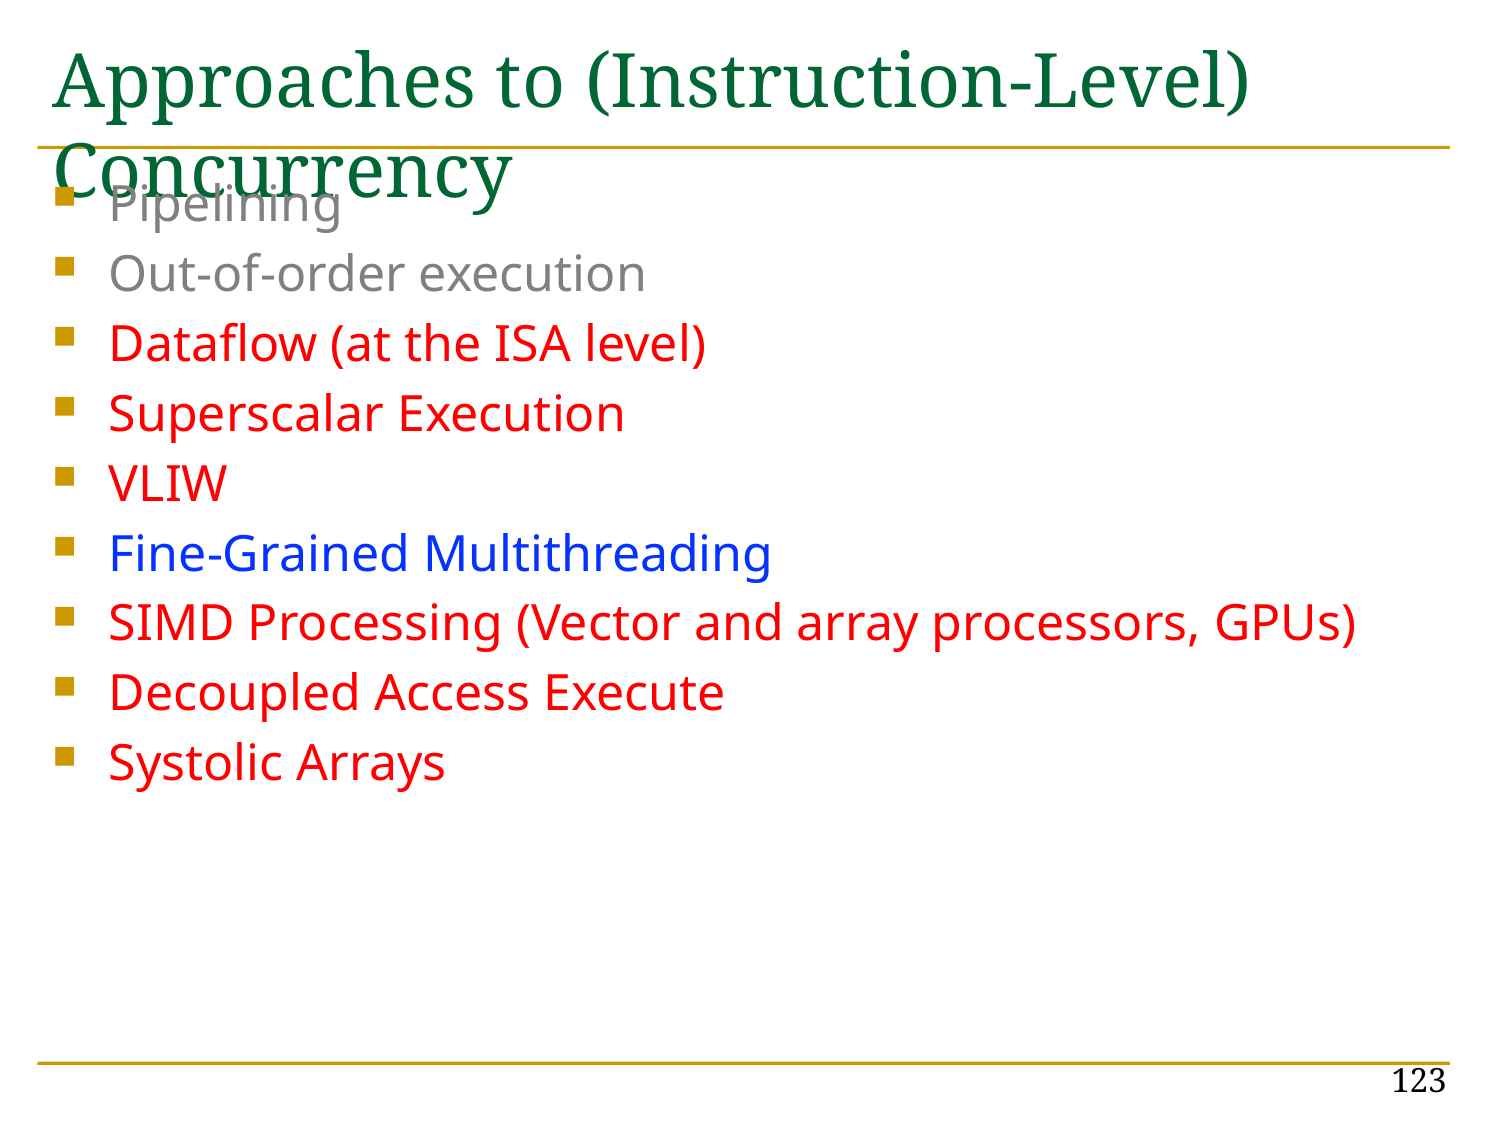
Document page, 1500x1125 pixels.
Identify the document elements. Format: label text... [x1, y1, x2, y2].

title Approaches to (Instruction-Level) Concurrency [37, 24, 1500, 200]
list Pipelining Out-of-order execution Dataflow (at the ISA level) Superscalar Execution VLIW Fine-Grained Multithreading SIMD Processing (Vector and array processors, GPUs) Decoupled Access Execute Systolic Arrays [37, 163, 1450, 1016]
slide_number 123 [1111, 1036, 1462, 1112]
